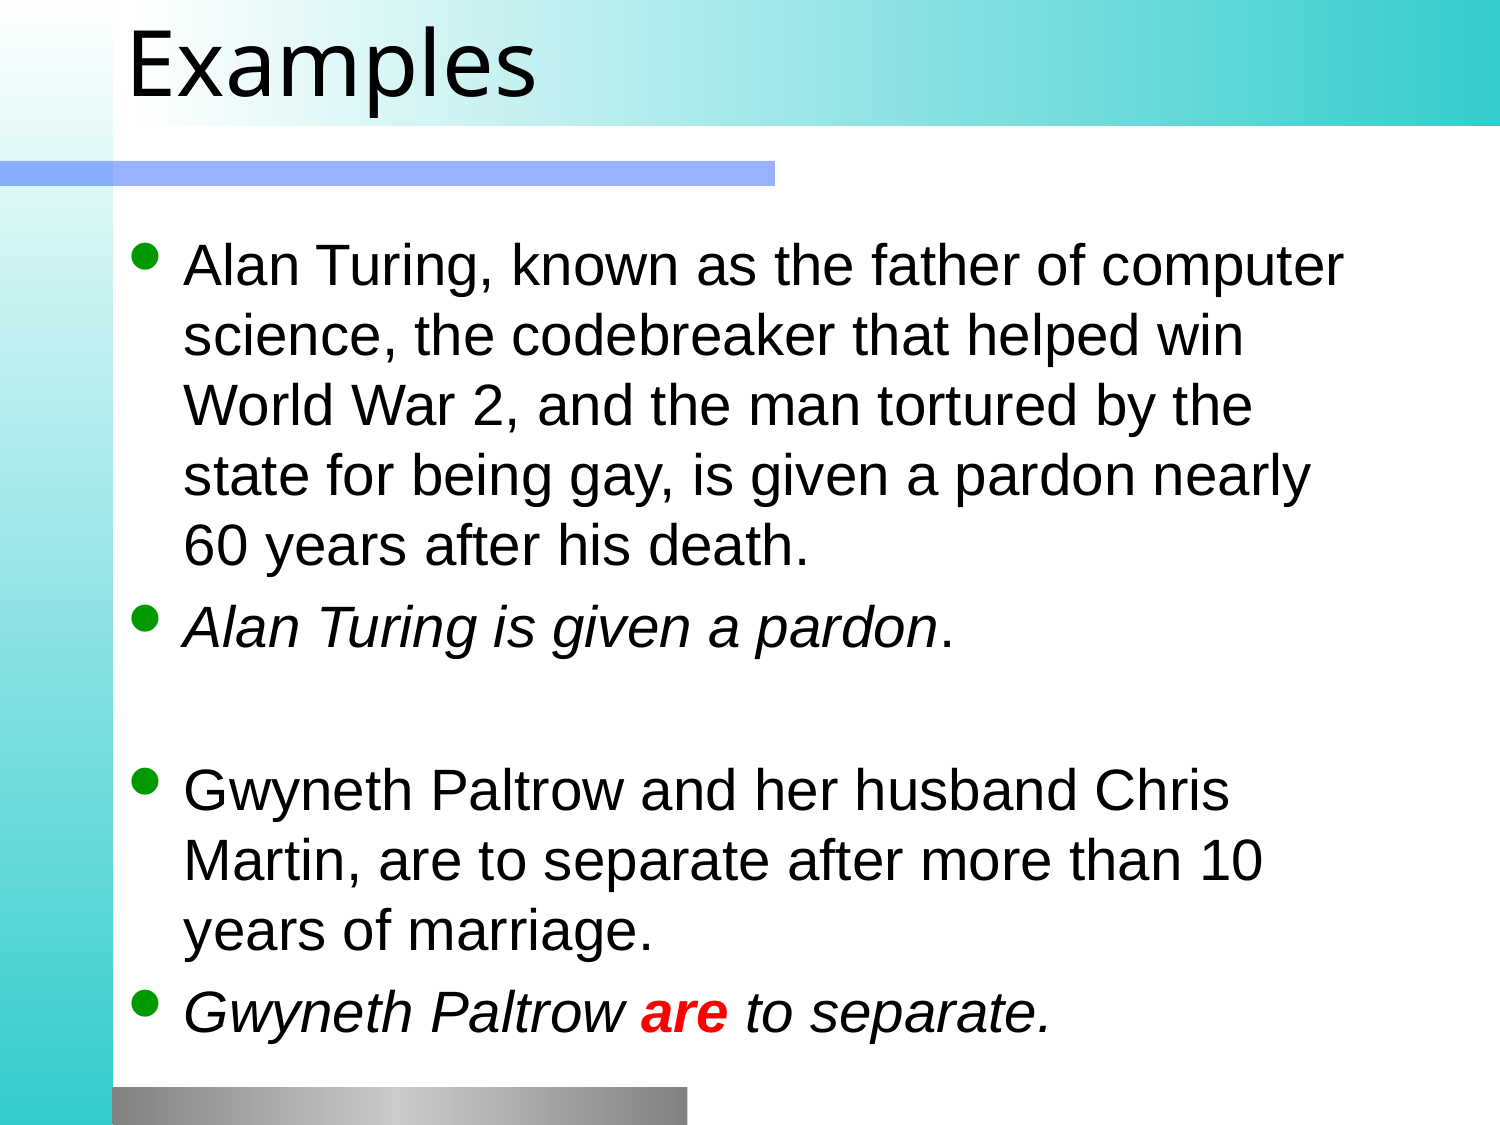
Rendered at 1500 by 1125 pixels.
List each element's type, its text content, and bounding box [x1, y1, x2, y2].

title Examples [110, 0, 1386, 121]
list Alan Turing, known as the father of computer science, the codebreaker that helped win World War 2, and the man tortured by the state for being gay, is given a pardon nearly 60 years after his death. Alan Turing is given a pardon. Gwyneth Paltrow and her husband Chris Martin, are to separate after more than 10 years of marriage. Gwyneth Paltrow are to separate. [112, 219, 1388, 1073]
